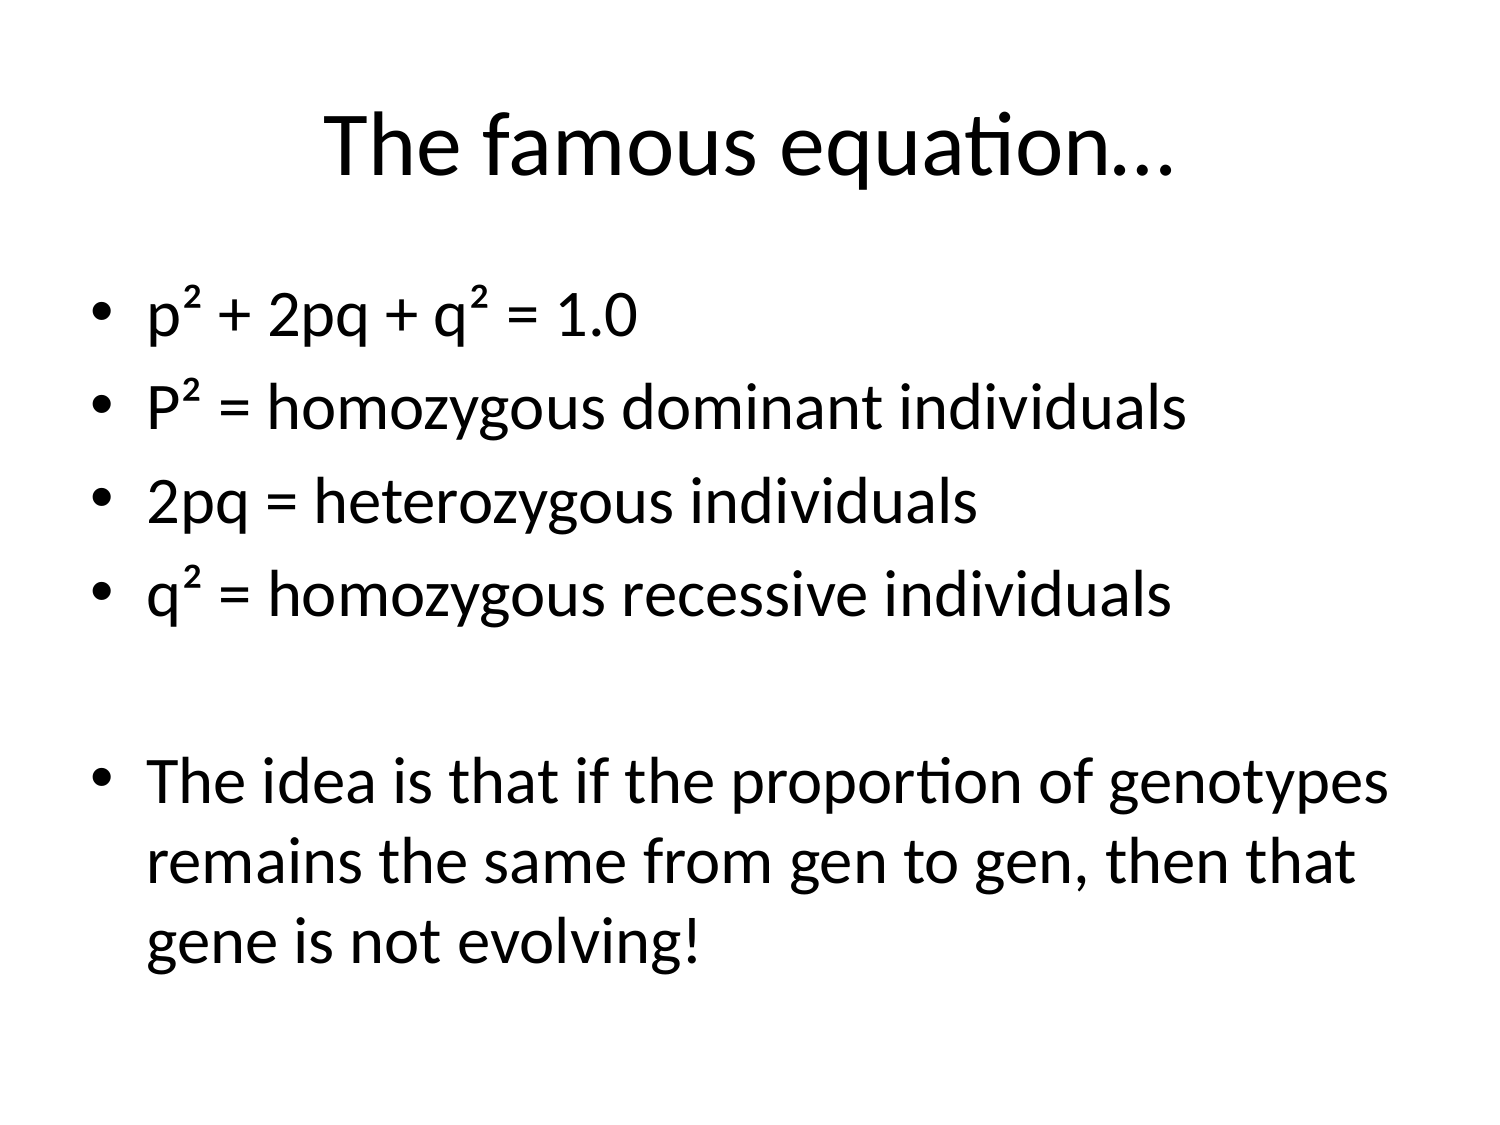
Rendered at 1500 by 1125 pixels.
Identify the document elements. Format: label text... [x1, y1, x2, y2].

title The famous equation… [75, 45, 1425, 233]
list p² + 2pq + q² = 1.0 P² = homozygous dominant individuals 2pq = heterozygous individuals q² = homozygous recessive individuals The idea is that if the proportion of genotypes remains the same from gen to gen, then that gene is not evolving! [75, 262, 1425, 1005]
